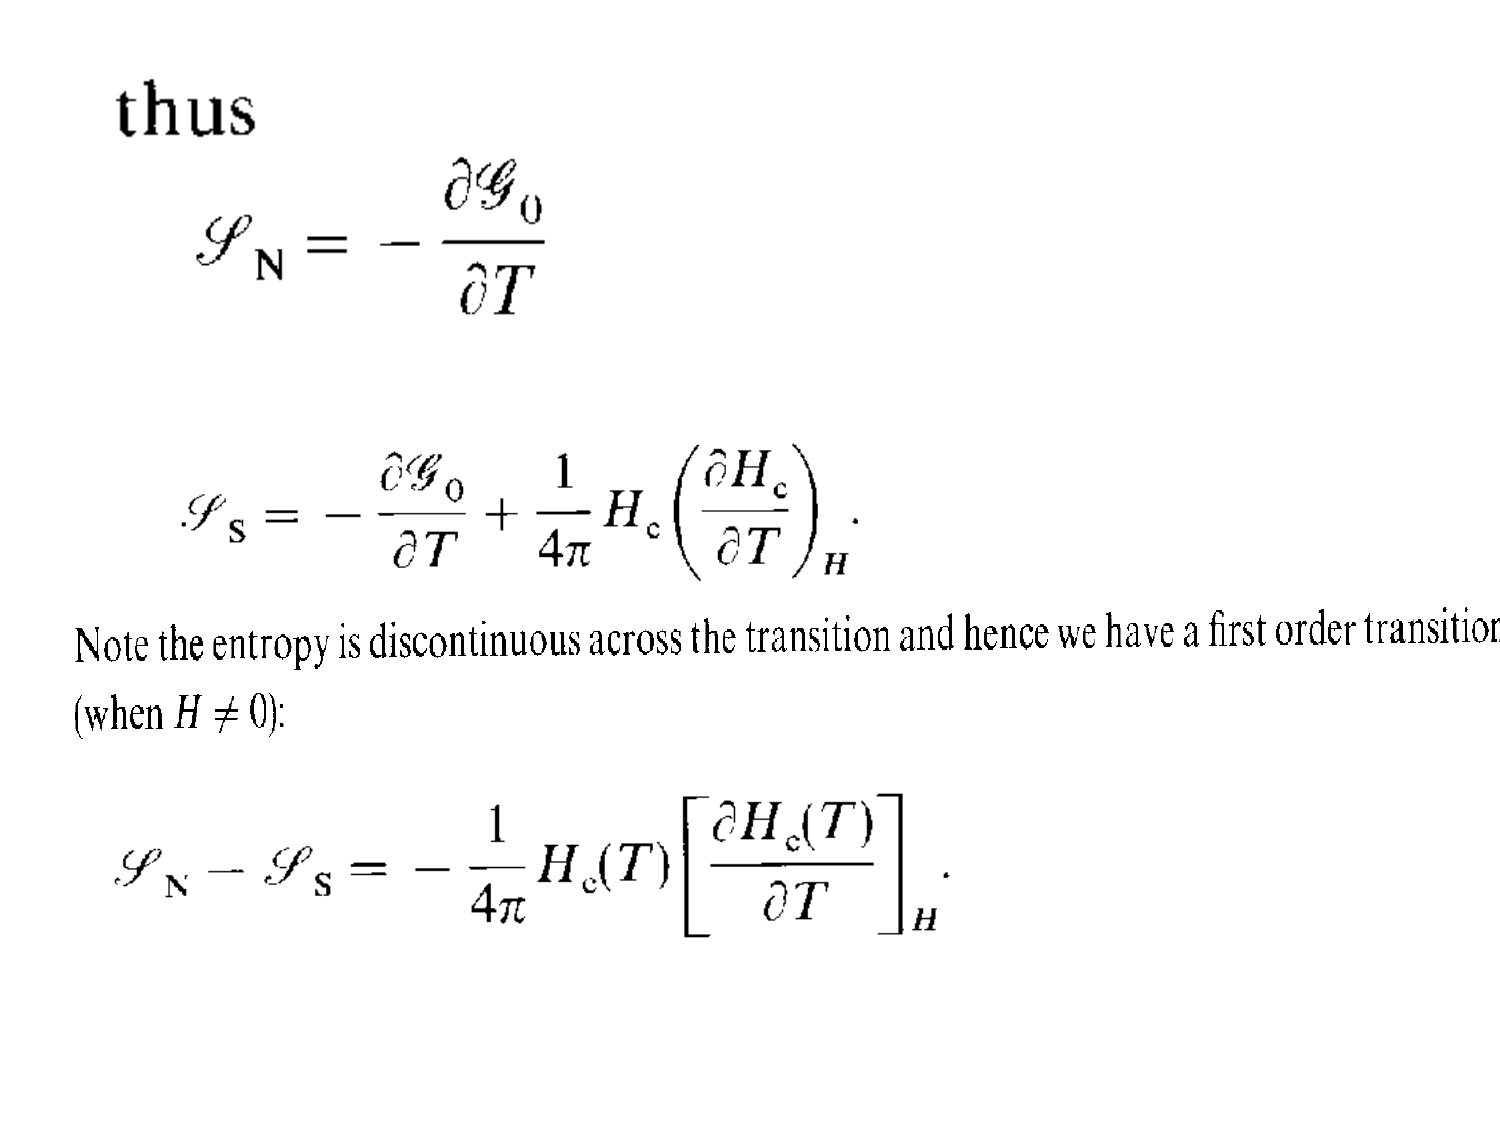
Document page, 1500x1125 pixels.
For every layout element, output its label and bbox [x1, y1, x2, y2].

picture [49, 401, 1500, 751]
picture [87, 55, 594, 357]
picture [78, 787, 970, 965]
